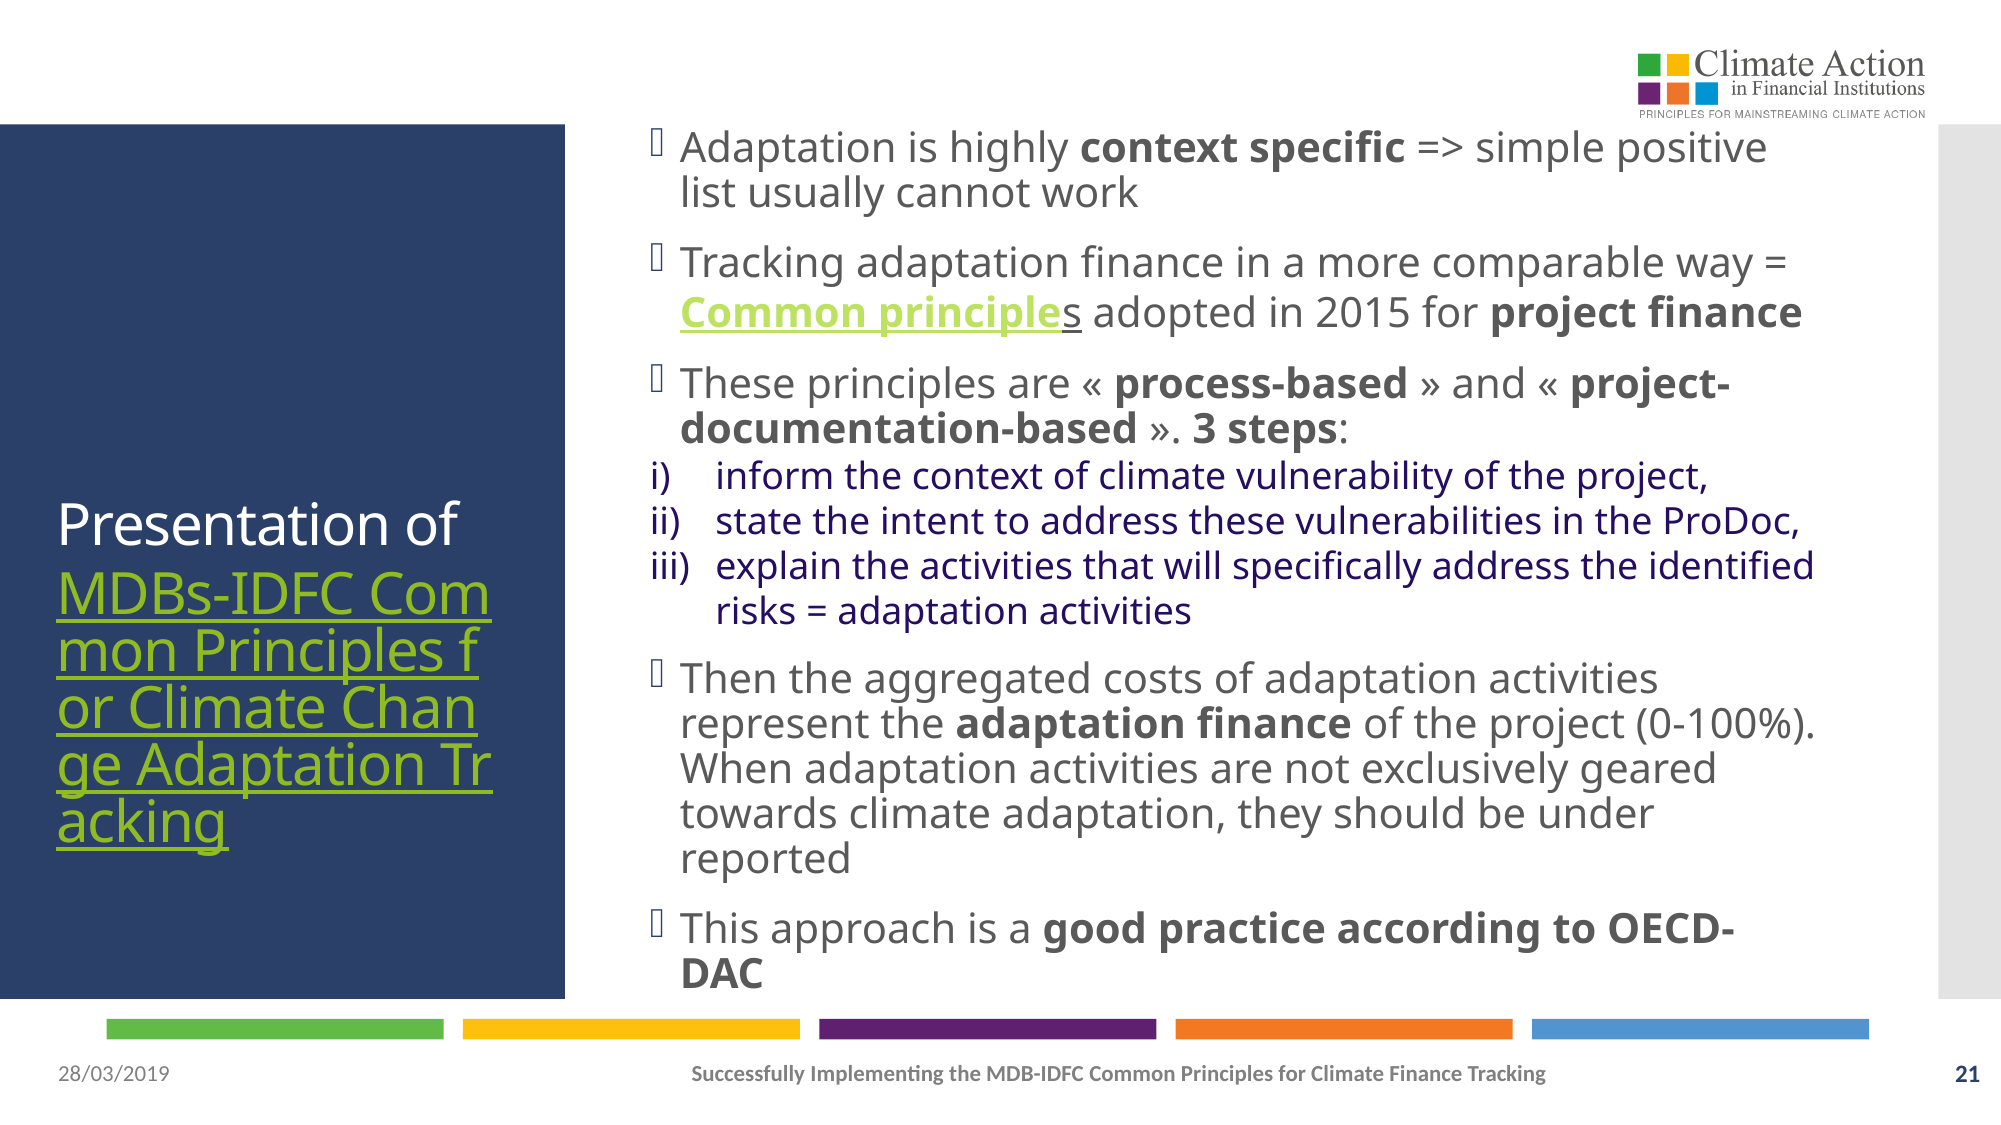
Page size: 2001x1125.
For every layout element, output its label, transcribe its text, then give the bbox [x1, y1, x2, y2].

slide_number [43, 1042, 493, 1103]
list Adaptation is highly context specific => simple positive list usually cannot work Tracking adaptation finance in a more comparable way = Common principles adopted in 2015 for project finance These principles are « process-based » and « project-documentation-based ». 3 steps: inform the context of climate vulnerability of the project, state the intent to address these vulnerabilities in the ProDoc, explain the activities that will specifically address the identified risks = adaptation activities Then the aggregated costs of adaptation activities represent the adaptation finance of the project (0-100%). When adaptation activities are not exclusively geared towards climate adaptation, they should be under reported This approach is a good practice according to OECD-DAC [634, 141, 1835, 982]
text_box [1294, 509, 1325, 571]
slide_number 21 [1744, 1042, 1996, 1103]
footer Successfully Implementing the MDB-IDFC Common Principles for Climate Finance Tracking [634, 1042, 1605, 1103]
picture [1634, 46, 1937, 126]
title Presentation of MDBs-IDFC Common Principles for Climate Change Adaptation Tracking [41, 184, 525, 940]
